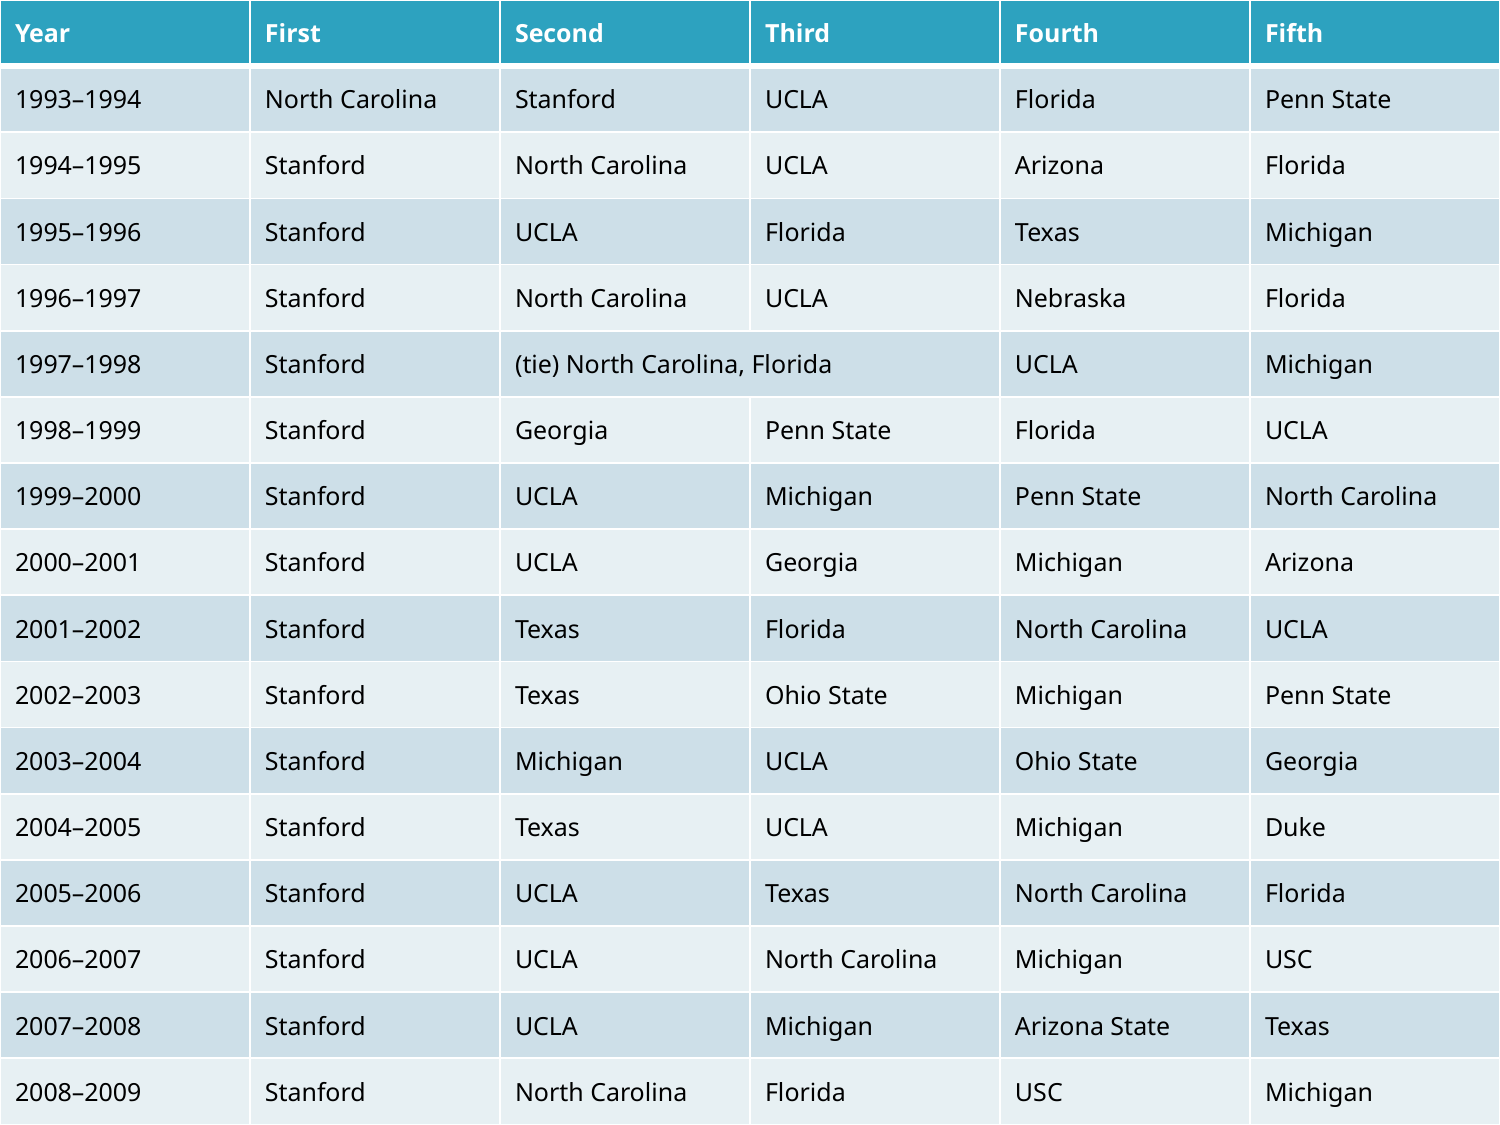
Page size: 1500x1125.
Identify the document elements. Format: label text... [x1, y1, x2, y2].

table_cell UCLA [501, 927, 749, 991]
table_cell North Carolina [251, 69, 499, 131]
table_cell Michigan [1251, 1059, 1499, 1124]
table_header Second [501, 1, 749, 63]
table_cell Michigan [1251, 199, 1499, 264]
table_cell Stanford [251, 265, 499, 330]
table_cell UCLA [501, 464, 749, 528]
table_cell Stanford [251, 993, 499, 1057]
table_cell North Carolina [1001, 596, 1249, 661]
table_cell Stanford [251, 199, 499, 264]
table_cell Stanford [251, 596, 499, 661]
table_cell Stanford [251, 398, 499, 462]
table_header Year [1, 1, 249, 63]
table_cell 1993–1994 [1, 69, 249, 131]
table_cell 2001–2002 [1, 596, 249, 661]
table_cell Penn State [751, 398, 999, 462]
table_cell Stanford [251, 464, 499, 528]
table_cell Nebraska [1001, 265, 1249, 330]
table_cell Florida [1001, 398, 1249, 462]
table_cell Michigan [1001, 530, 1249, 594]
table_cell 2006–2007 [1, 927, 249, 991]
table_cell 2007–2008 [1, 993, 249, 1057]
table_cell Arizona State [1001, 993, 1249, 1057]
table_cell 2008–2009 [1, 1059, 249, 1124]
table_cell Stanford [251, 332, 499, 396]
table_cell North Carolina [1251, 464, 1499, 528]
table_cell 1998–1999 [1, 398, 249, 462]
table_cell North Carolina [1001, 861, 1249, 925]
table_cell Texas [1001, 199, 1249, 264]
table_cell Arizona [1001, 133, 1249, 198]
table_cell Texas [751, 861, 999, 925]
table_cell Texas [1251, 993, 1499, 1057]
table_cell Florida [1251, 133, 1499, 198]
table_cell Stanford [251, 795, 499, 859]
table_cell UCLA [1251, 596, 1499, 661]
table_cell UCLA [1001, 332, 1249, 396]
table_cell Stanford [251, 662, 499, 727]
table_cell Texas [501, 795, 749, 859]
table_cell USC [1001, 1059, 1249, 1124]
table_cell Florida [751, 199, 999, 264]
table_cell Michigan [751, 993, 999, 1057]
table_cell 1995–1996 [1, 199, 249, 264]
table_cell UCLA [751, 133, 999, 198]
table_cell Florida [1251, 265, 1499, 330]
table_cell Arizona [1251, 530, 1499, 594]
table_cell UCLA [501, 861, 749, 925]
table_cell Georgia [751, 530, 999, 594]
table_cell 2004–2005 [1, 795, 249, 859]
table_cell Stanford [251, 530, 499, 594]
table_cell Stanford [251, 861, 499, 925]
table_cell UCLA [751, 69, 999, 131]
table_header First [251, 1, 499, 63]
table_cell Florida [751, 1059, 999, 1124]
table_cell Florida [751, 596, 999, 661]
table_cell Stanford [251, 133, 499, 198]
table_cell Michigan [1001, 795, 1249, 859]
table_cell Georgia [501, 398, 749, 462]
table_cell Michigan [1001, 927, 1249, 991]
table_cell Penn State [1251, 69, 1499, 131]
table_cell Texas [501, 662, 749, 727]
table_cell 1994–1995 [1, 133, 249, 198]
table_cell 2000–2001 [1, 530, 249, 594]
table_header Third [751, 1, 999, 63]
table_cell 1996–1997 [1, 265, 249, 330]
table_cell UCLA [1251, 398, 1499, 462]
table_cell UCLA [751, 728, 999, 793]
table_cell Ohio State [1001, 728, 1249, 793]
table_cell Stanford [251, 927, 499, 991]
table_cell North Carolina [501, 133, 749, 198]
table_cell Michigan [751, 464, 999, 528]
table_cell UCLA [751, 795, 999, 859]
table_cell Duke [1251, 795, 1499, 859]
table_cell North Carolina [501, 265, 749, 330]
table_cell Michigan [1001, 662, 1249, 727]
table_cell Michigan [1251, 332, 1499, 396]
table_cell UCLA [501, 530, 749, 594]
table_cell North Carolina [751, 927, 999, 991]
table_header Fourth [1001, 1, 1249, 63]
table_cell Georgia [1251, 728, 1499, 793]
table_cell USC [1251, 927, 1499, 991]
table_cell Texas [501, 596, 749, 661]
table_cell UCLA [751, 265, 999, 330]
table_cell 2002–2003 [1, 662, 249, 727]
table_cell 2003–2004 [1, 728, 249, 793]
table_cell UCLA [501, 199, 749, 264]
table_cell Ohio State [751, 662, 999, 727]
table_cell (tie) North Carolina, Florida [501, 332, 999, 396]
table_cell Stanford [251, 1059, 499, 1124]
table_cell Florida [1251, 861, 1499, 925]
table_cell Stanford [251, 728, 499, 793]
table_header Fifth [1251, 1, 1499, 63]
table_cell 1999–2000 [1, 464, 249, 528]
table_cell Penn State [1251, 662, 1499, 727]
table_cell UCLA [501, 993, 749, 1057]
table_cell 2005–2006 [1, 861, 249, 925]
table_cell Michigan [501, 728, 749, 793]
table_cell Stanford [501, 69, 749, 131]
table_cell North Carolina [501, 1059, 749, 1124]
table_cell Penn State [1001, 464, 1249, 528]
table_cell 1997–1998 [1, 332, 249, 396]
table_cell Florida [1001, 69, 1249, 131]
